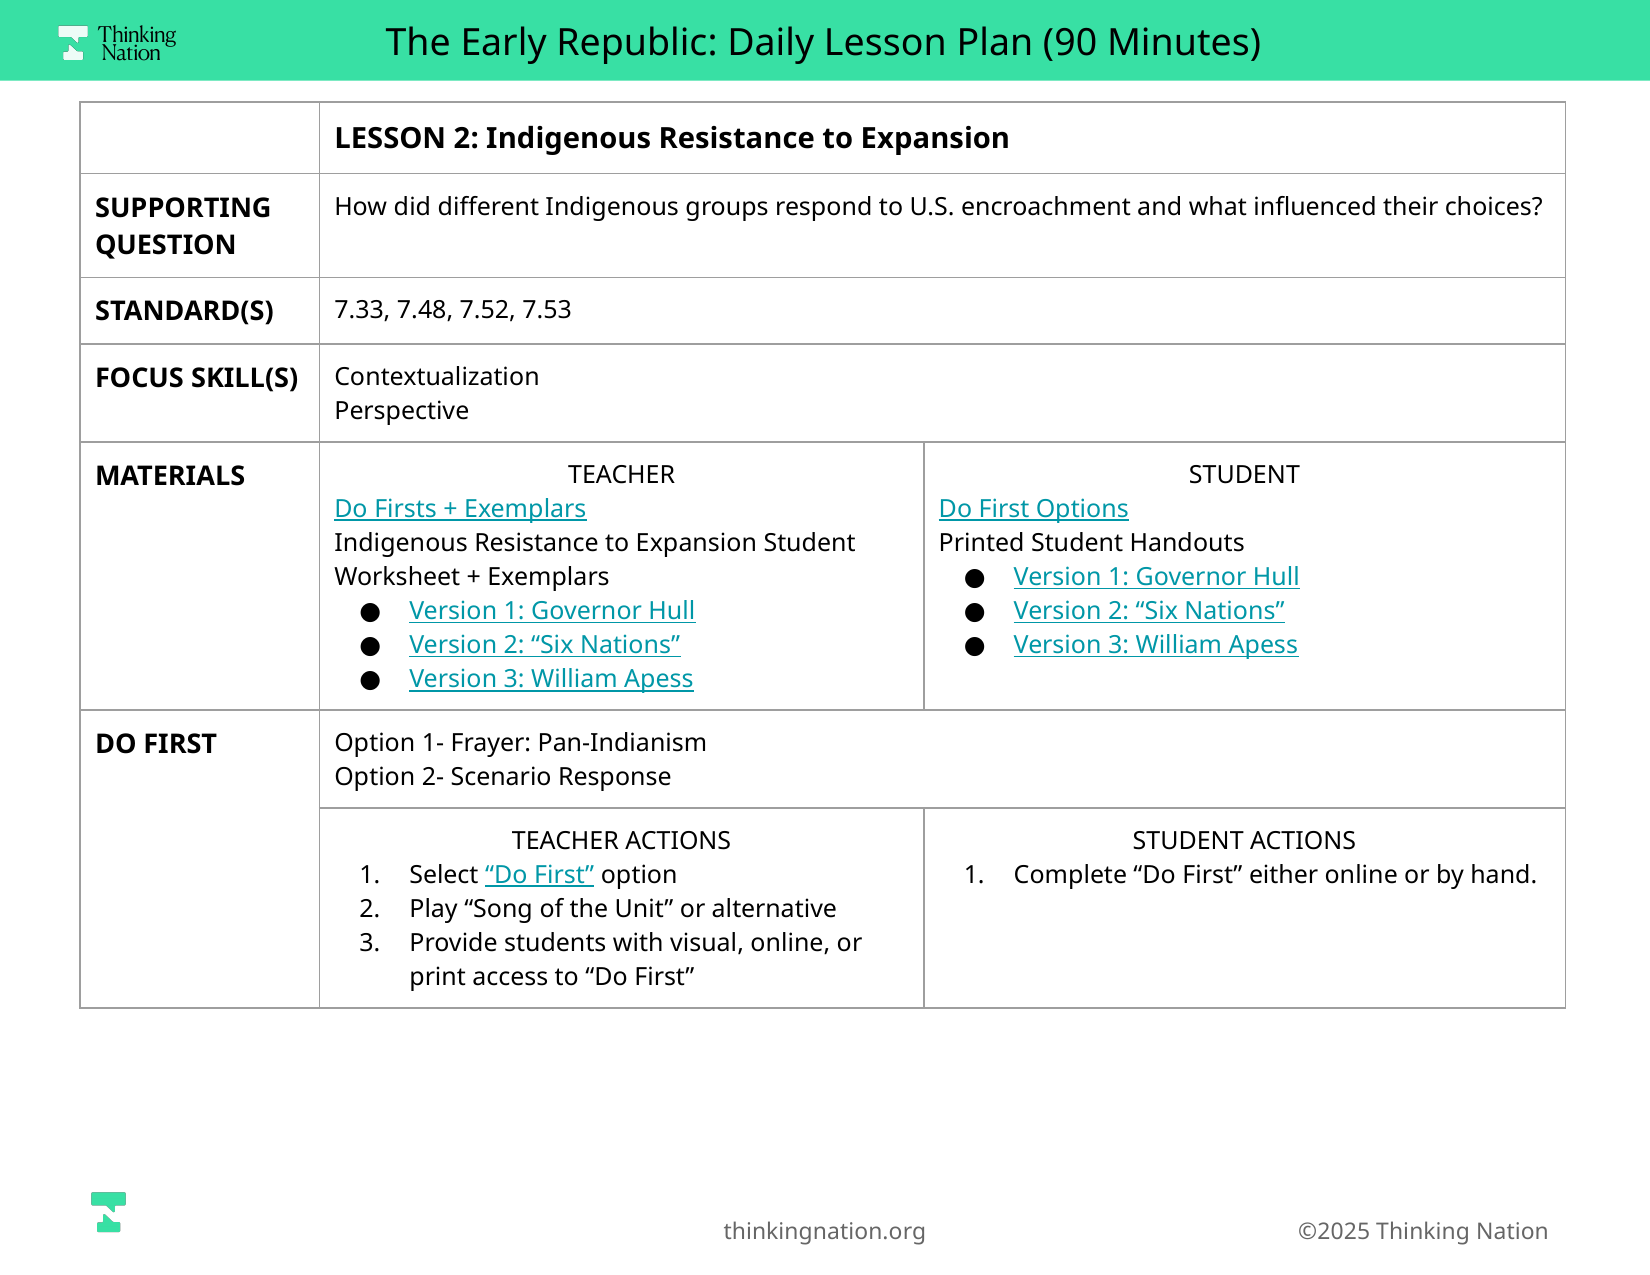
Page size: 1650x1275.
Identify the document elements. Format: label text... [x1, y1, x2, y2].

text_box ©2025 Thinking Nation [1174, 1200, 1566, 1240]
table_header LESSON 2: Indigenous Resistance to Expansion [320, 103, 1565, 173]
table_cell TEACHER Do Firsts + Exemplars Indigenous Resistance to Expansion Student Worksheet + Exemplars Version 1: Governor Hull Version 2: “Six Nations” Version 3: William Apess [320, 443, 923, 709]
table_cell DO FIRST [81, 711, 319, 1007]
picture [45, 14, 180, 71]
table_cell STUDENT ACTIONS Complete “Do First” either online or by hand. [925, 809, 1565, 1007]
text_box The Early Republic: Daily Lesson Plan (90 Minutes) [0, 0, 1650, 81]
picture [80, 1184, 136, 1240]
table_cell SUPPORTING QUESTION [81, 174, 319, 277]
text_box thinkingnation.org [629, 1200, 1021, 1240]
table_cell TEACHER ACTIONS Select “Do First” option Play “Song of the Unit” or alternative Provide students with visual, online, or print access to “Do First” [320, 809, 923, 1007]
table_cell How did different Indigenous groups respond to U.S. encroachment and what influenced their choices? [320, 174, 1565, 277]
table_header [81, 103, 319, 173]
table_cell FOCUS SKILL(S) [81, 345, 319, 441]
table_cell STUDENT Do First Options Printed Student Handouts Version 1: Governor Hull Version 2: “Six Nations” Version 3: William Apess [925, 443, 1565, 709]
table_cell MATERIALS [81, 443, 319, 709]
table_cell 7.33, 7.48, 7.52, 7.53 [320, 278, 1565, 343]
table_cell Contextualization Perspective [320, 345, 1565, 441]
table_cell STANDARD(S) [81, 278, 319, 343]
table_cell Option 1- Frayer: Pan-Indianism Option 2- Scenario Response [320, 711, 1565, 807]
